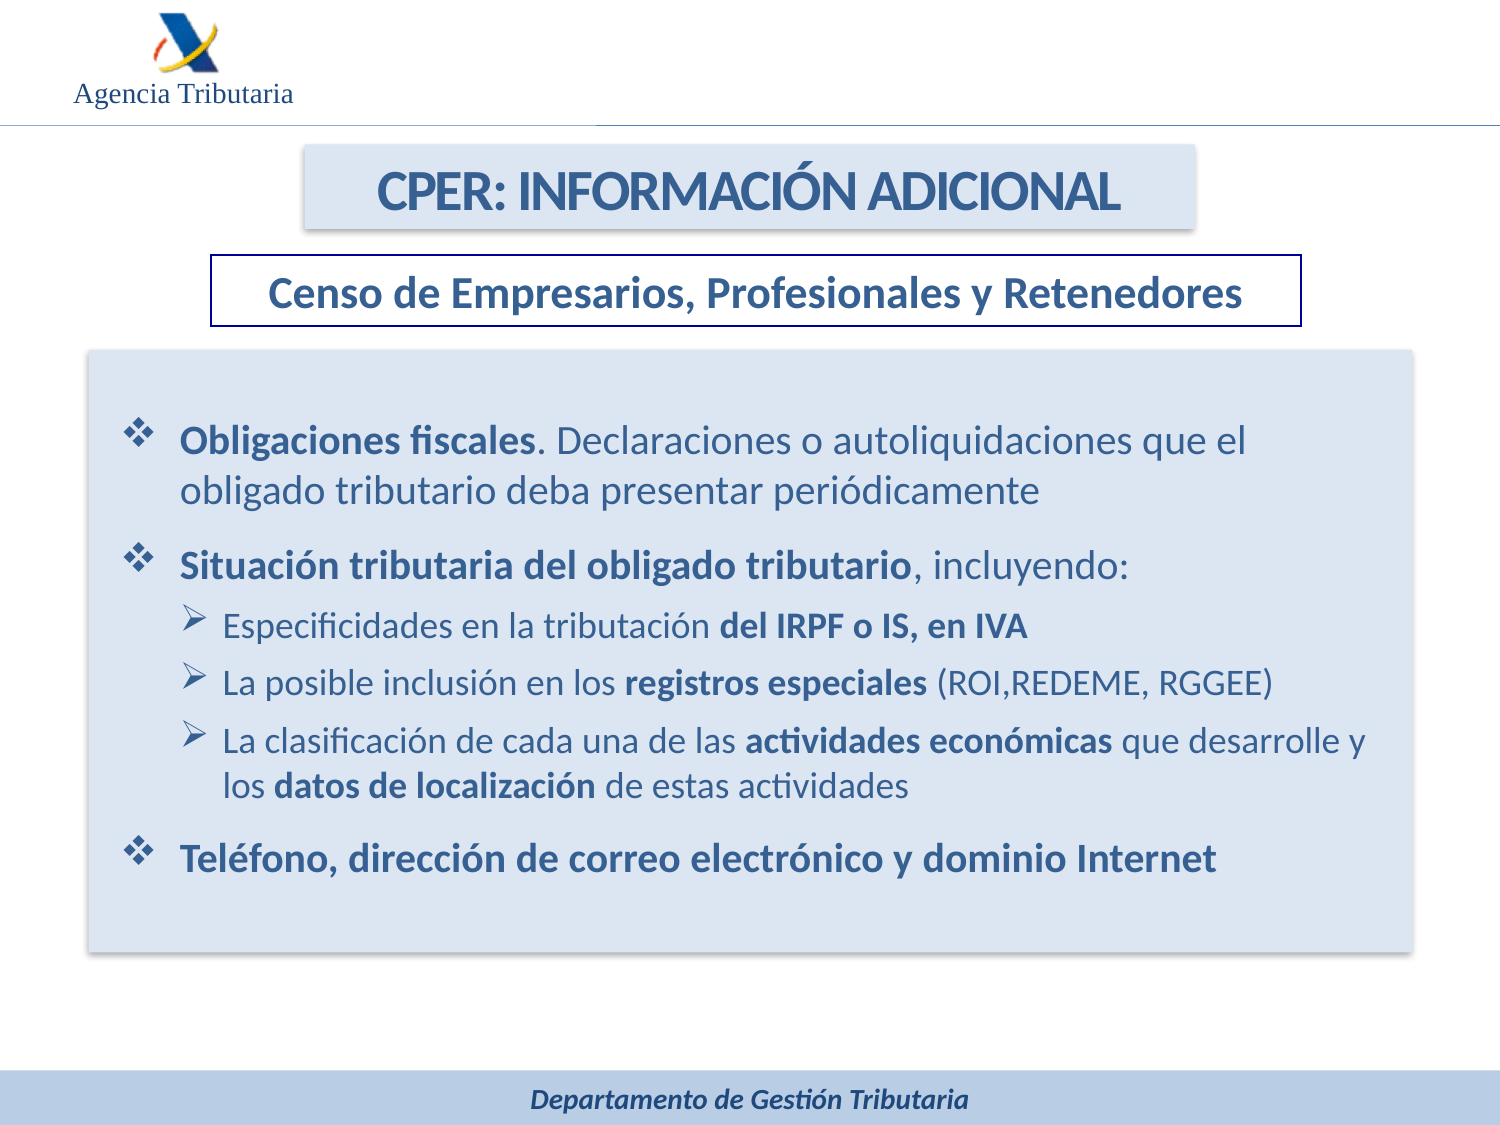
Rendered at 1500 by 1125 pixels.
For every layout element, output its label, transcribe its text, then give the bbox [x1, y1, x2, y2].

text_box Censo de Empresarios, Profesionales y Retenedores [210, 255, 1301, 327]
text_box [88, 349, 1413, 953]
text_box Obligaciones fiscales. Declaraciones o autoliquidaciones que el obligado tributario deba presentar periódicamente Situación tributaria del obligado tributario, incluyendo: Especificidades en la tributación del IRPF o IS, en IVA La posible inclusión en los registros especiales (ROI,REDEME, RGGEE) La clasificación de cada una de las actividades económicas que desarrolle y los datos de localización de estas actividades Teléfono, dirección de correo electrónico y dominio Internet [105, 330, 1388, 888]
text_box CPER: INFORMACIÓN ADICIONAL [304, 144, 1196, 229]
picture [155, 14, 219, 72]
